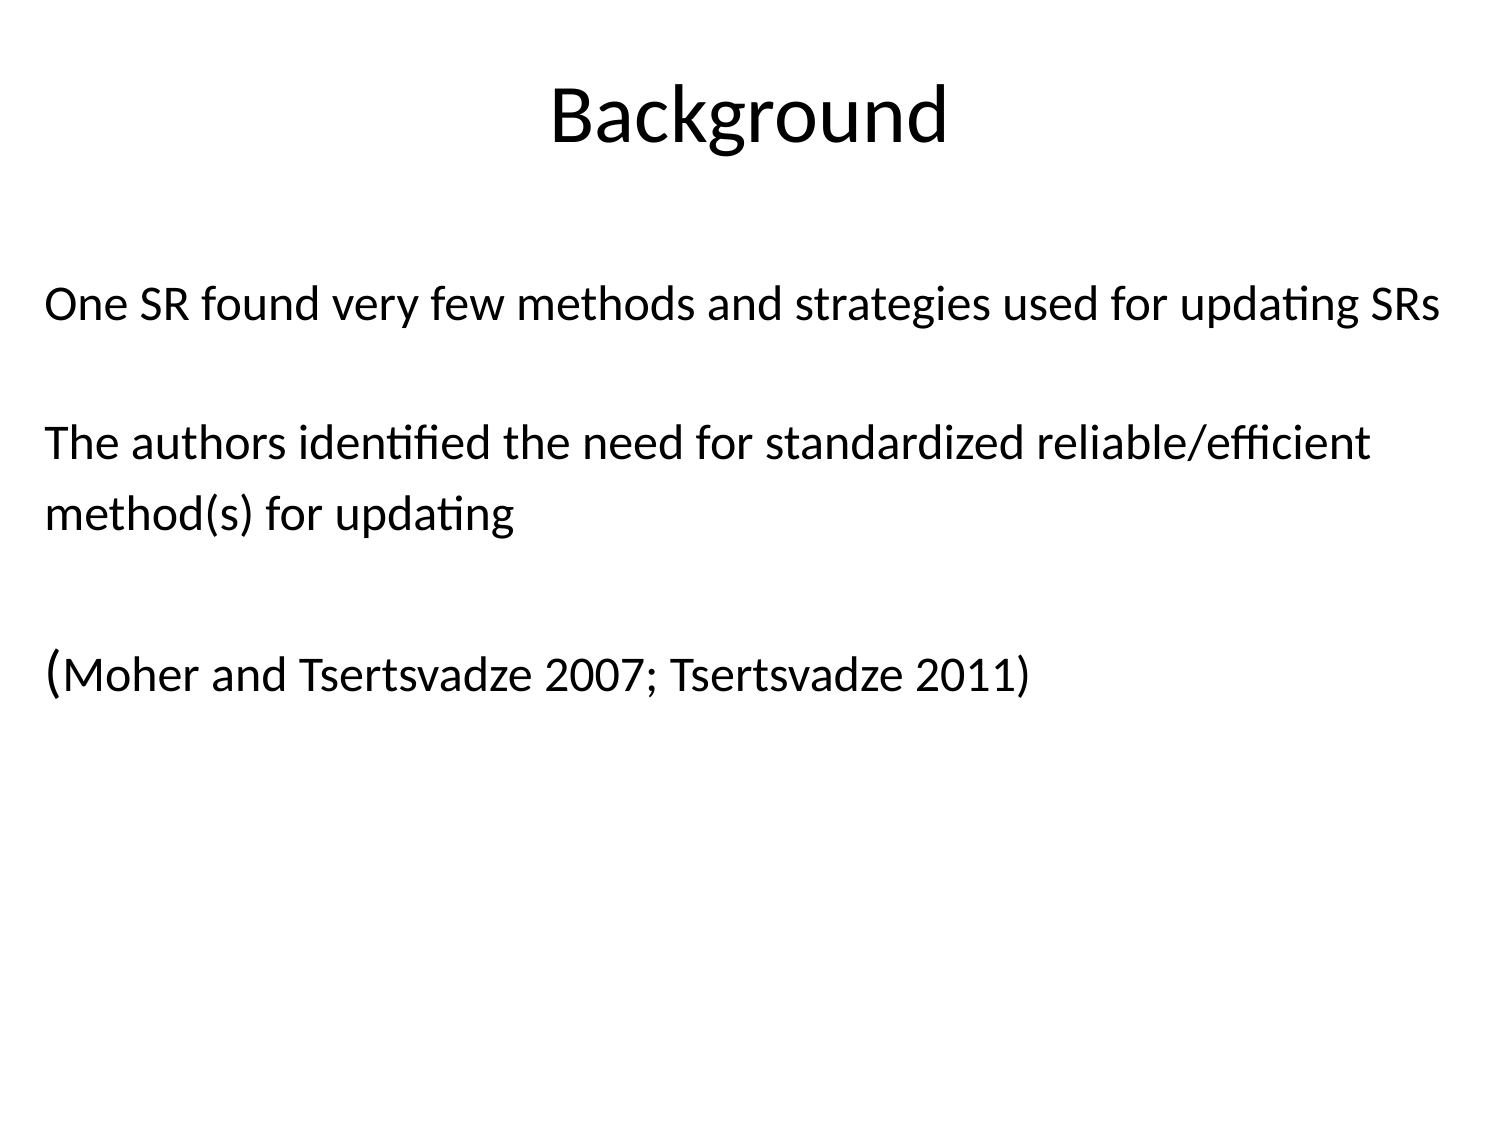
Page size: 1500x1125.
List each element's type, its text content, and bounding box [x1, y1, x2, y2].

title Background [75, 45, 1425, 173]
list One SR found very few methods and strategies used for updating SRs The authors identified the need for standardized reliable/efficient method(s) for updating (Moher and Tsertsvadze 2007; Tsertsvadze 2011) [29, 262, 1471, 1005]
